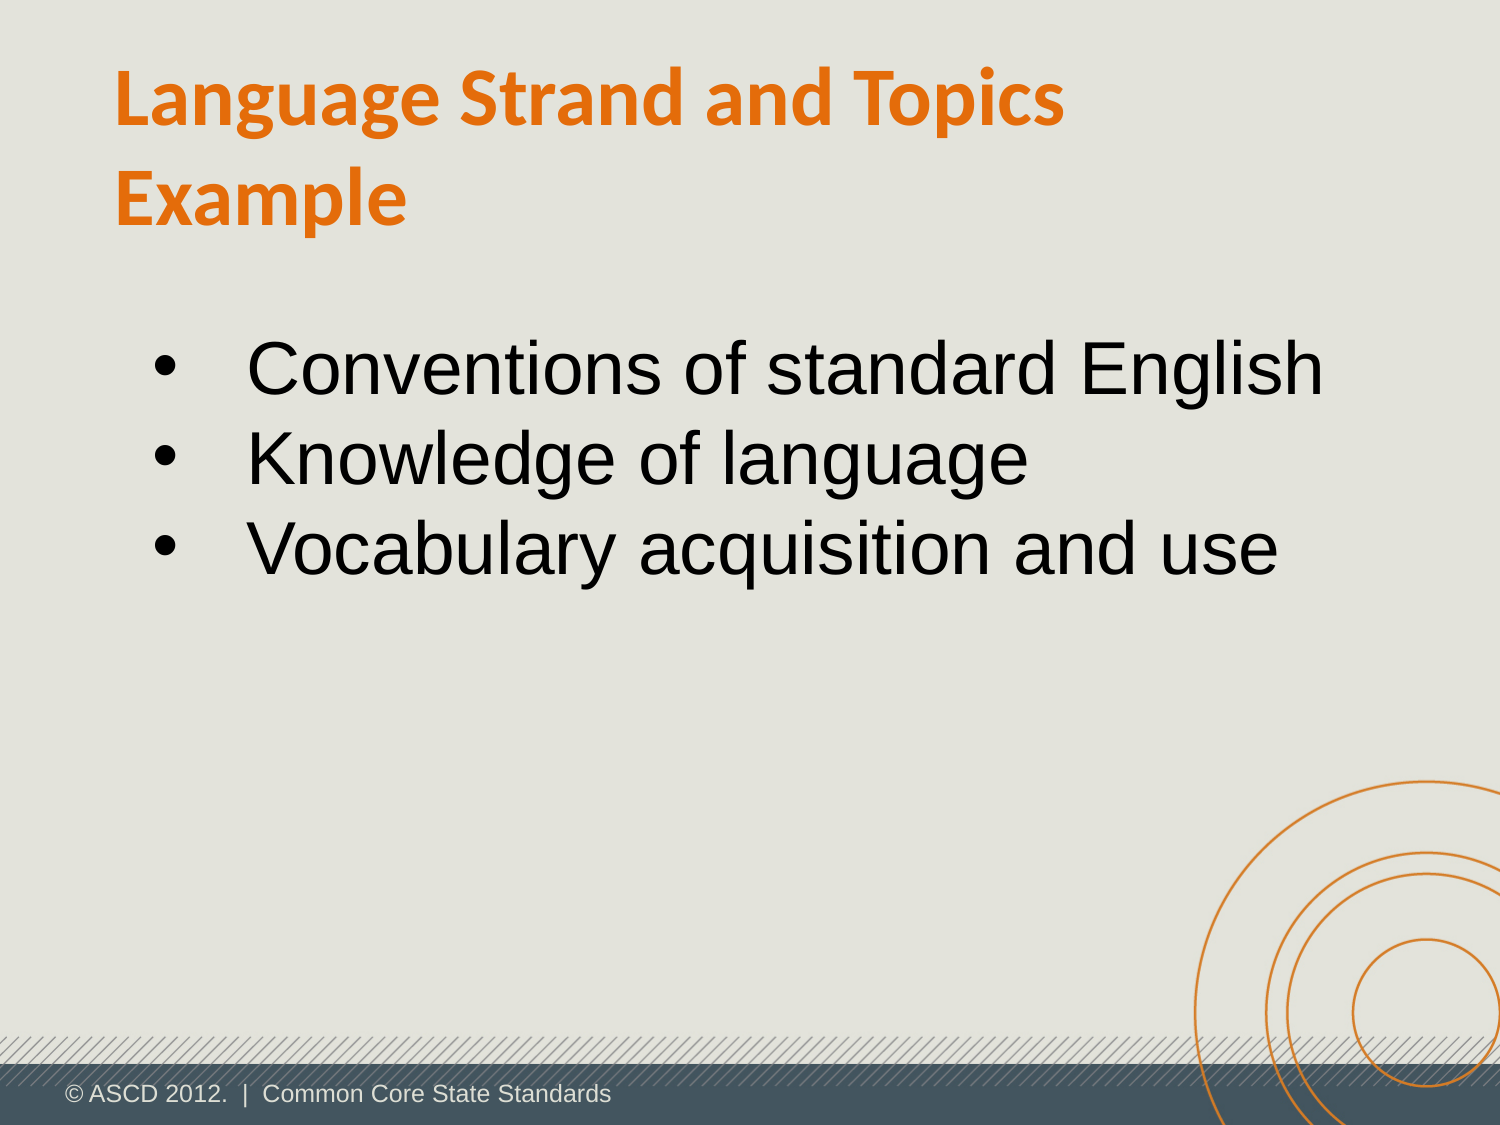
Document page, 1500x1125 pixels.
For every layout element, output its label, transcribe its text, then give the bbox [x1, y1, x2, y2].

slide_number © ASCD 2012. | Common Core State Standards [50, 1070, 925, 1120]
text_box Conventions of standard English Knowledge of language Vocabulary acquisition and use [137, 312, 1350, 598]
text_box Language Strand and Topics Example [99, 34, 1113, 138]
picture [0, 0, 1500, 1125]
